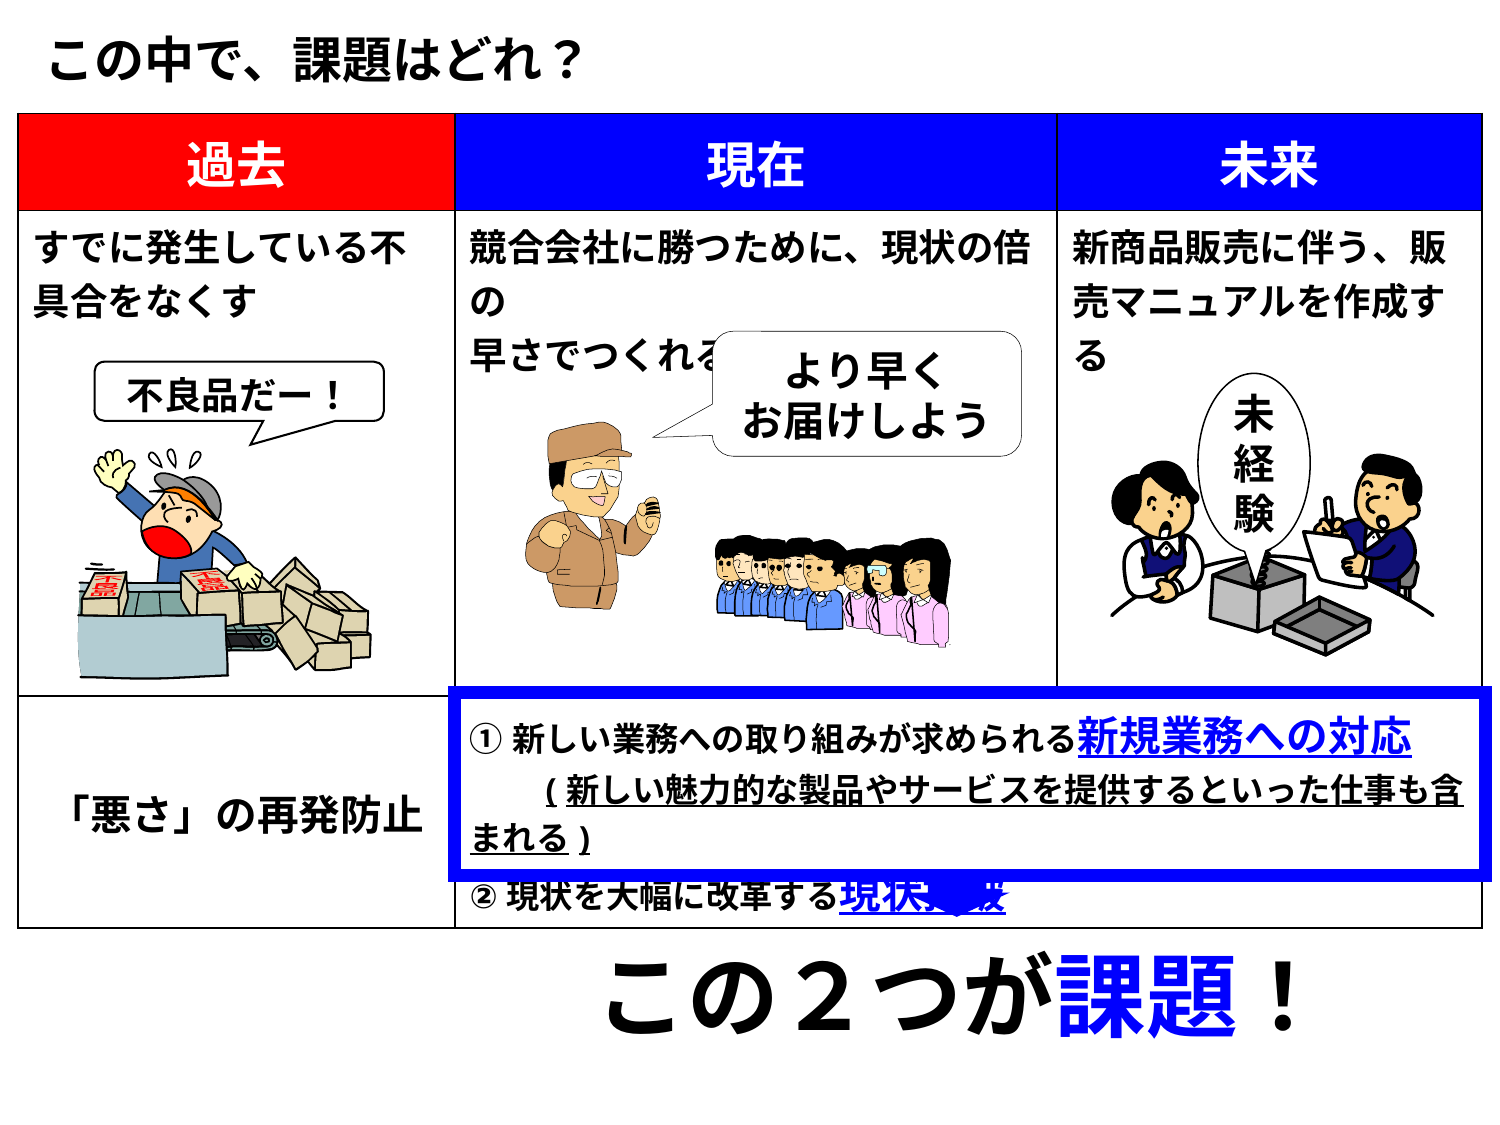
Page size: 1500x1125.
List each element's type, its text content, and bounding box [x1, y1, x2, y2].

text_box 未経験 [1198, 373, 1310, 451]
text_box [903, 869, 1010, 917]
table_cell 「悪さ」の再発防止 [19, 697, 454, 927]
text_box [454, 692, 1486, 876]
table_cell ①新しい業務への取り組みが求められる新規業務への対応 (新しい魅力的な製品やサービスを提供するといった仕事も含まれる) ②現状を大幅に改革する現状打破 [456, 876, 1481, 927]
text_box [525, 331, 1022, 648]
picture [1109, 451, 1436, 657]
table_cell すでに発生している不具合をなくす [19, 211, 454, 695]
table_header 未来 [1058, 114, 1481, 210]
text_box 不良品だー！ [94, 361, 384, 444]
table_cell 新商品販売に伴う、販売マニュアルを作成する [1058, 211, 1481, 692]
text_box この中で、課題はどれ？ [29, 30, 875, 86]
table_header 過去 [19, 114, 454, 210]
table_cell 競合会社に勝つために、現状の倍の 早さでつくれる工場に変える [456, 211, 1056, 692]
picture [76, 444, 373, 681]
text_box この２つが課題！ [596, 940, 1329, 1047]
table_header 現在 [456, 114, 1056, 210]
